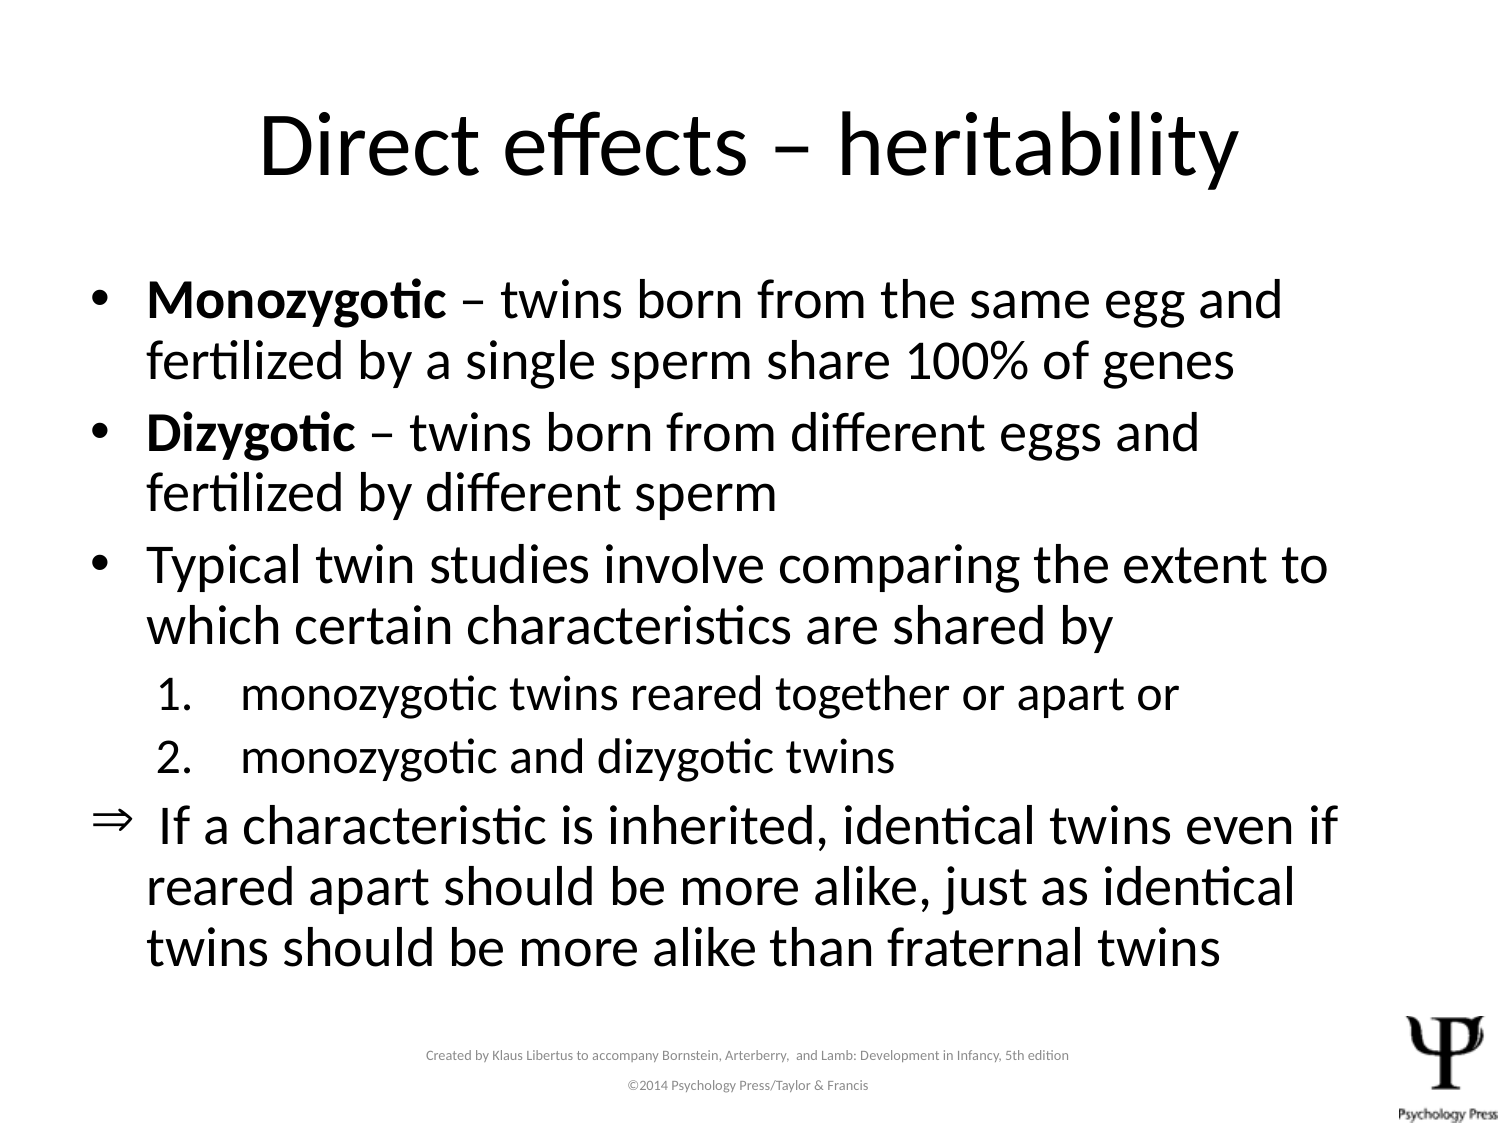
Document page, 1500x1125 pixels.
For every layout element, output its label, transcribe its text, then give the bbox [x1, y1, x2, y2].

list Monozygotic – twins born from the same egg and fertilized by a single sperm share 100% of genes Dizygotic – twins born from different eggs and fertilized by different sperm Typical twin studies involve comparing the extent to which certain characteristics are shared by monozygotic twins reared together or apart or monozygotic and dizygotic twins If a characteristic is inherited, identical twins even if reared apart should be more alike, just as identical twins should be more alike than fraternal twins [74, 262, 1426, 1006]
footer Created by Klaus Libertus to accompany Bornstein, Arterberry, and Lamb: Development in Infancy, 5th edition ©2014 Psychology Press/Taylor & Francis [75, 1042, 1425, 1103]
picture [1399, 1016, 1498, 1123]
title Direct effects – heritability [74, 44, 1426, 233]
